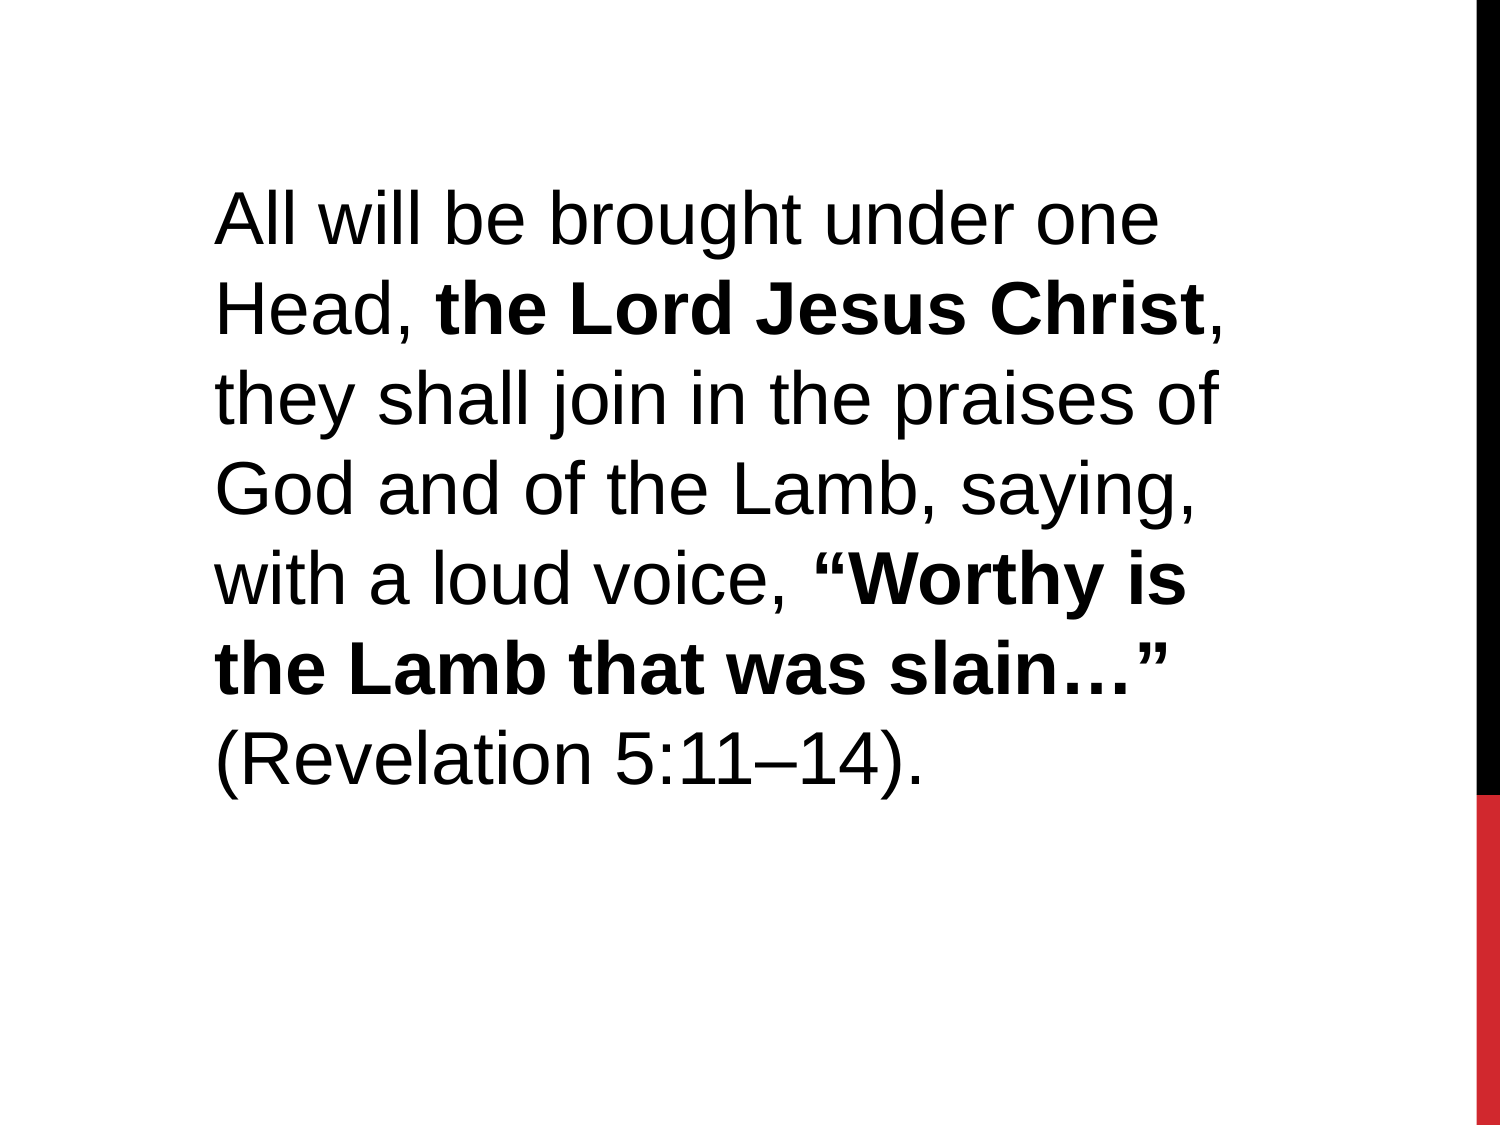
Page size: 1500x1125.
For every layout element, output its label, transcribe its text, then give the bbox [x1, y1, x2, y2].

text_box All will be brought under one Head, the Lord Jesus Christ, they shall join in the praises of God and of the Lamb, saying, with a loud voice, “Worthy is the Lamb that was slain…” (Revelation 5:11–14). [199, 162, 1325, 808]
